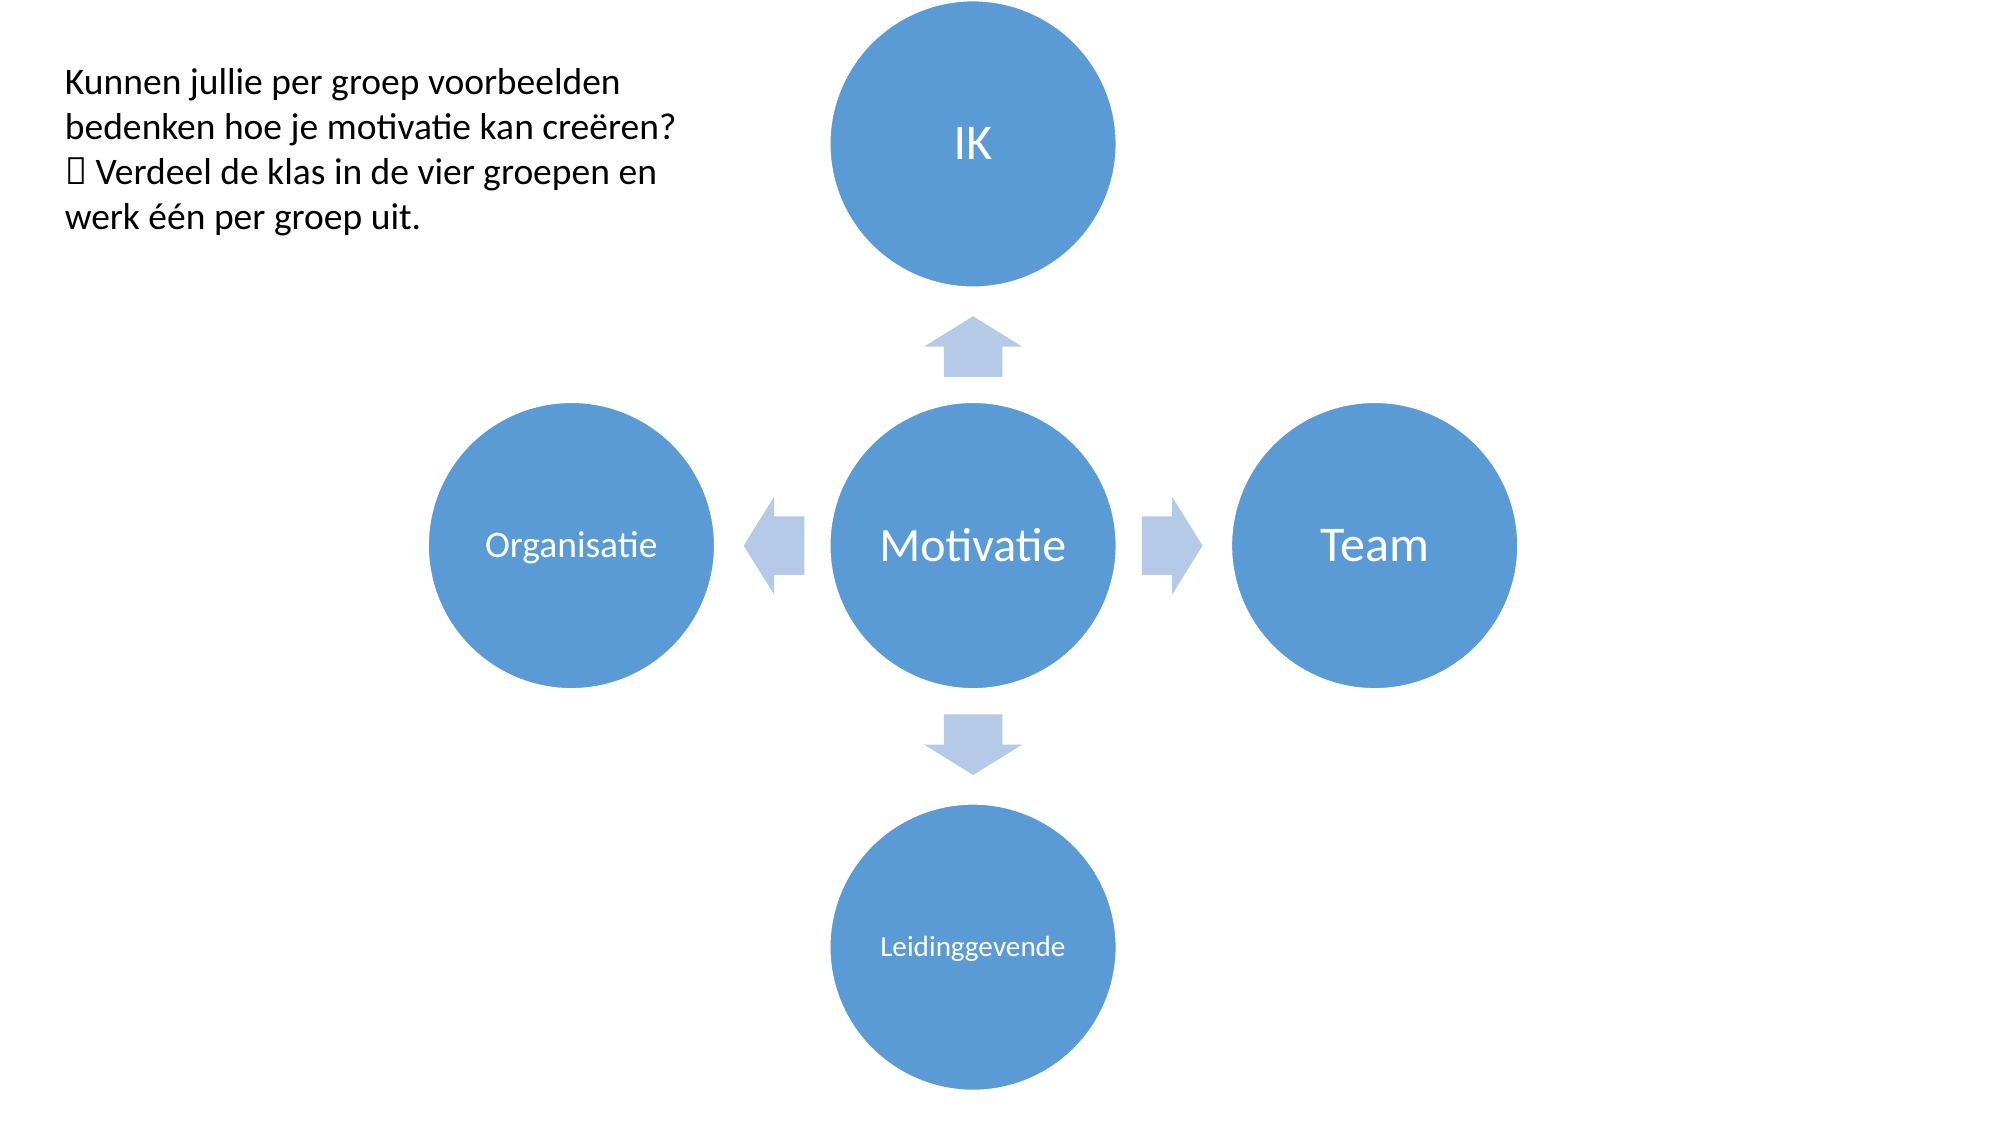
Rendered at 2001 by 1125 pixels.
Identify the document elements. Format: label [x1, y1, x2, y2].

list [33, 0, 1913, 1092]
